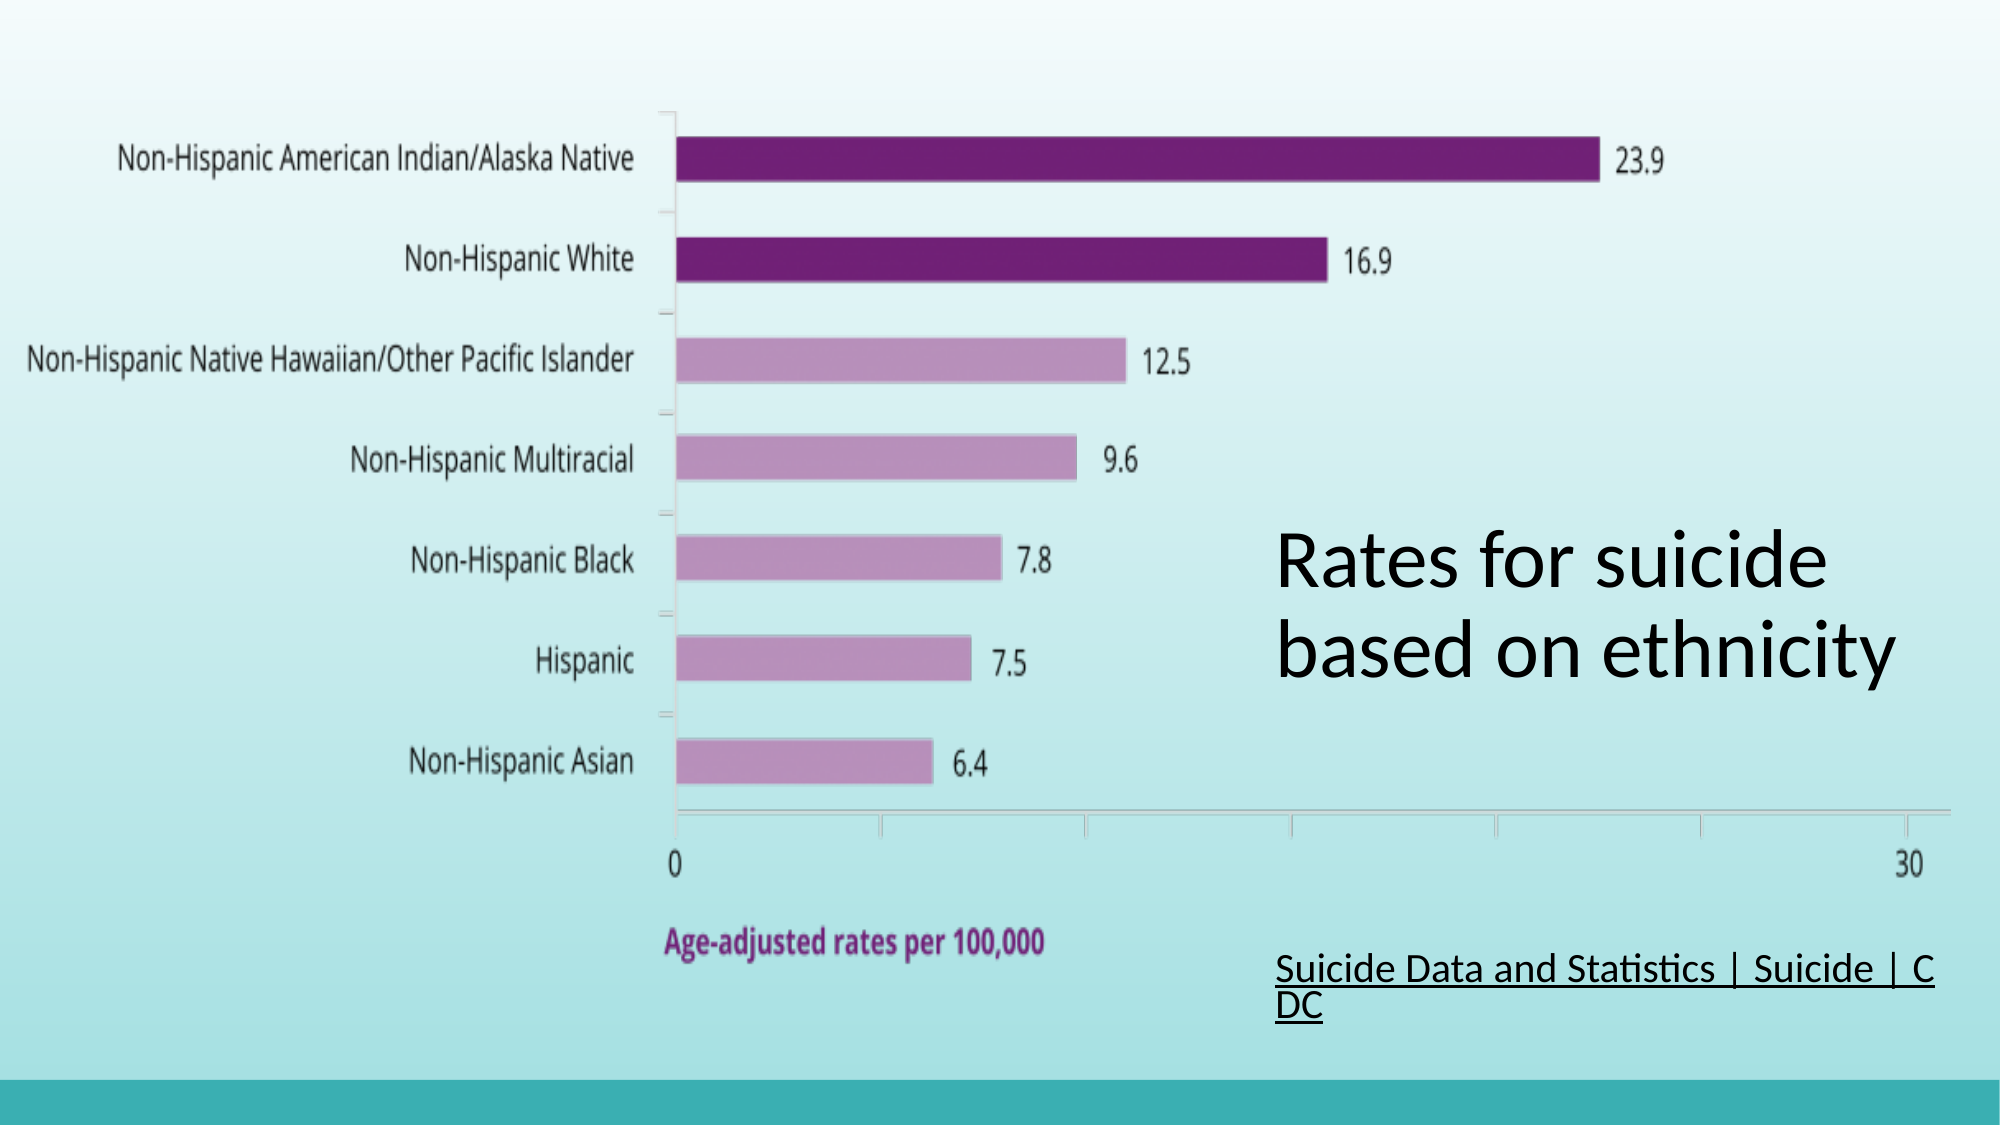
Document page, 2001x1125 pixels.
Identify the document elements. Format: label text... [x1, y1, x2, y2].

picture [0, 111, 1951, 969]
list Suicide Data and Statistics | Suicide | CDC [1260, 969, 1951, 1125]
